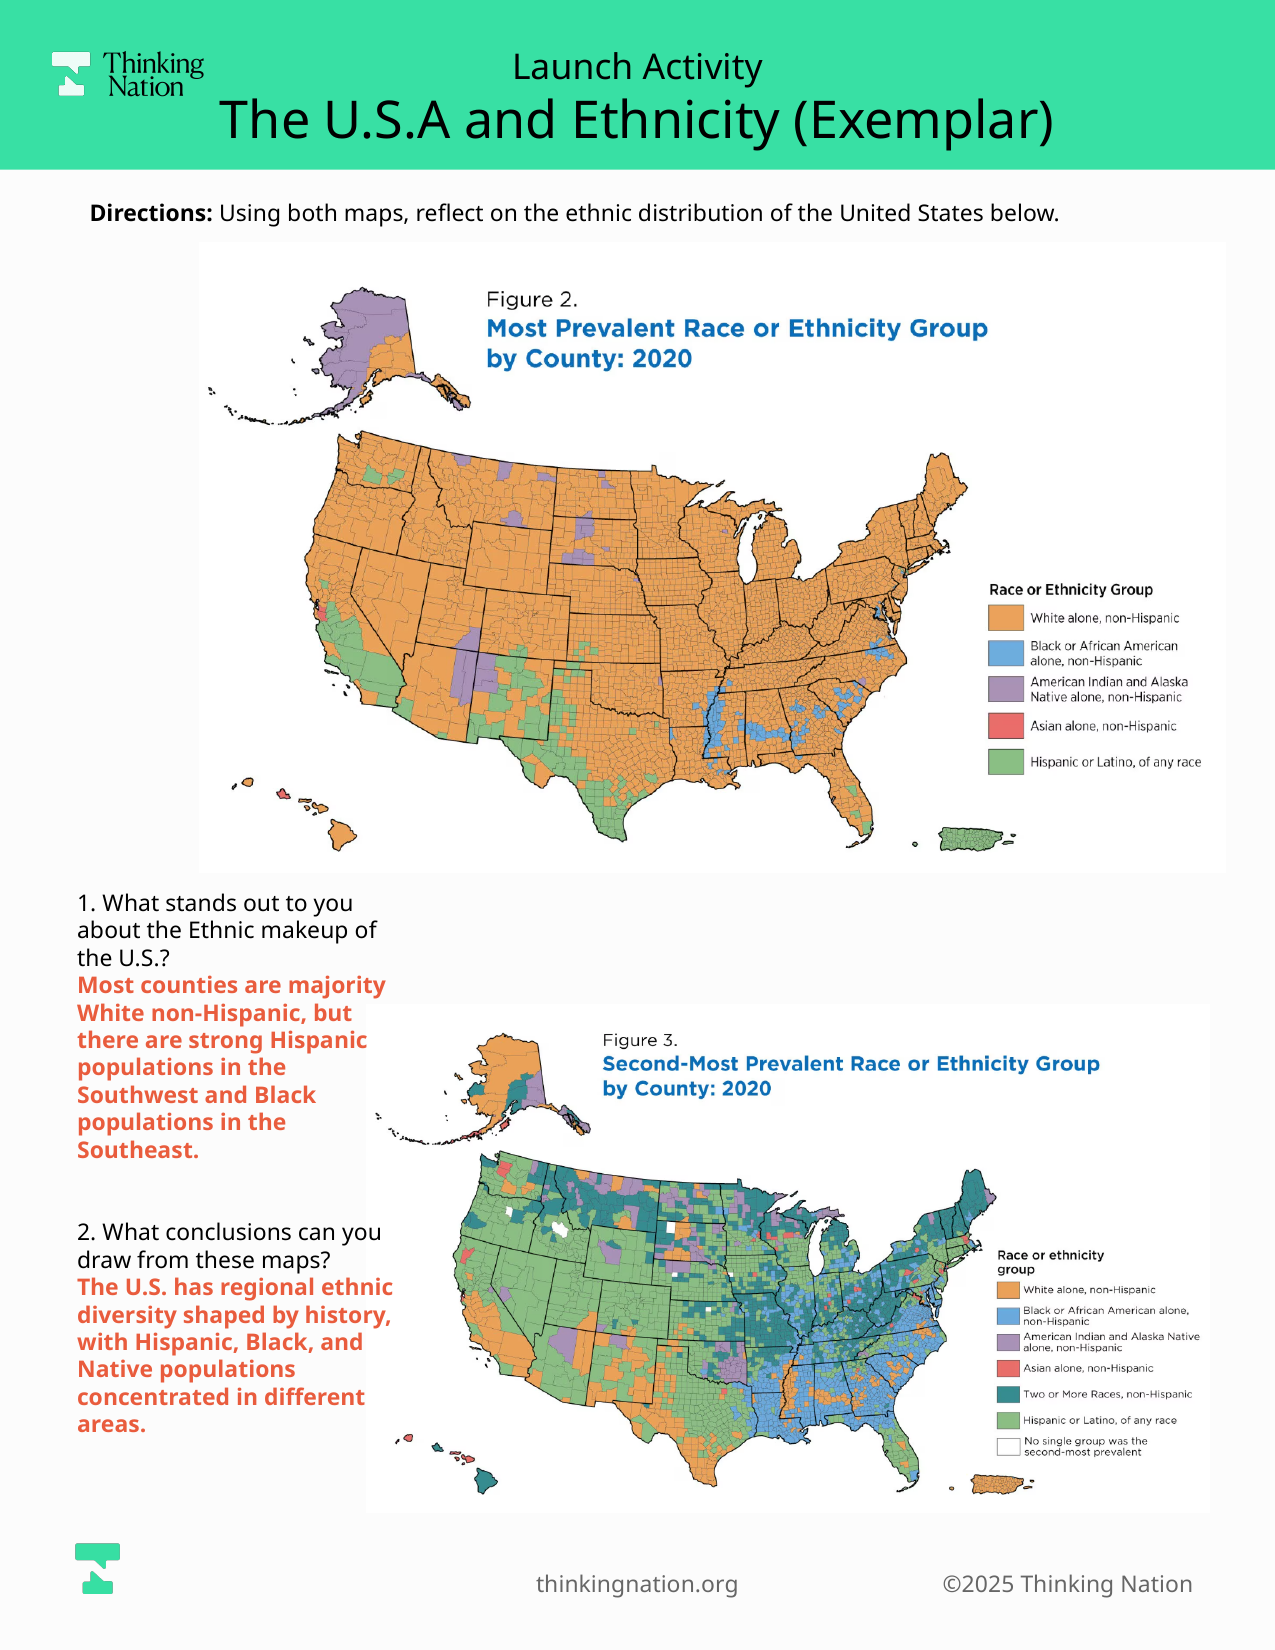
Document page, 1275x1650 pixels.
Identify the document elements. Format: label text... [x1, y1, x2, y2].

text_box thinkingnation.org [486, 1553, 789, 1605]
picture [62, 1533, 133, 1604]
picture [366, 1004, 1210, 1513]
picture [199, 242, 1226, 873]
text_box Directions: Using both maps, reflect on the ethnic distribution of the United States below. [74, 184, 1201, 240]
text_box 1. What stands out to you about the Ethnic makeup of the U.S.? Most counties are majority White non-Hispanic, but there are strong Hispanic populations in the Southwest and Black populations in the Southeast. 2. What conclusions can you draw from these maps? The U.S. has regional ethnic diversity shaped by history, with Hispanic, Black, and Native populations concentrated in different areas. [58, 870, 413, 1488]
text_box Launch Activity The U.S.A and Ethnicity (Exemplar) [0, 0, 1275, 170]
picture [35, 37, 210, 110]
text_box ©2025 Thinking Nation [907, 1553, 1210, 1605]
